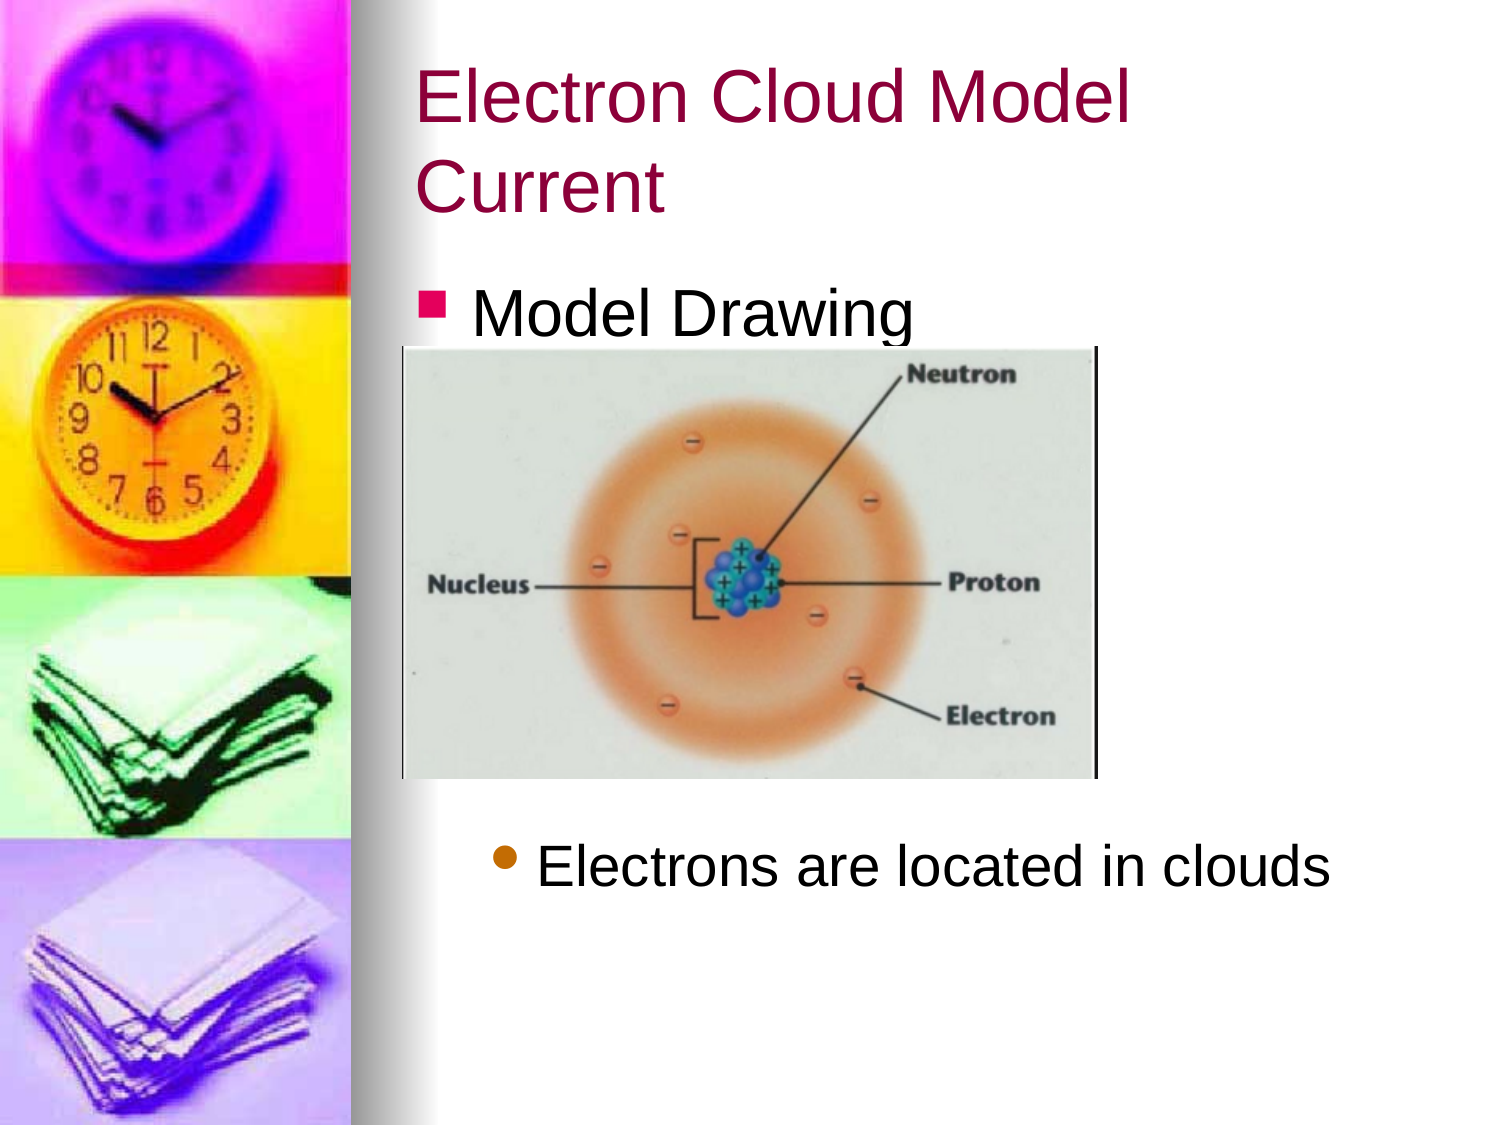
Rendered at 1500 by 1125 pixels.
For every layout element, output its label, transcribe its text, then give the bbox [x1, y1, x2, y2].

list Model Drawing Electrons are located in clouds [399, 262, 1451, 1001]
picture [0, 0, 351, 1125]
picture [402, 346, 1098, 779]
title Electron Cloud Model Current [399, 37, 1451, 238]
